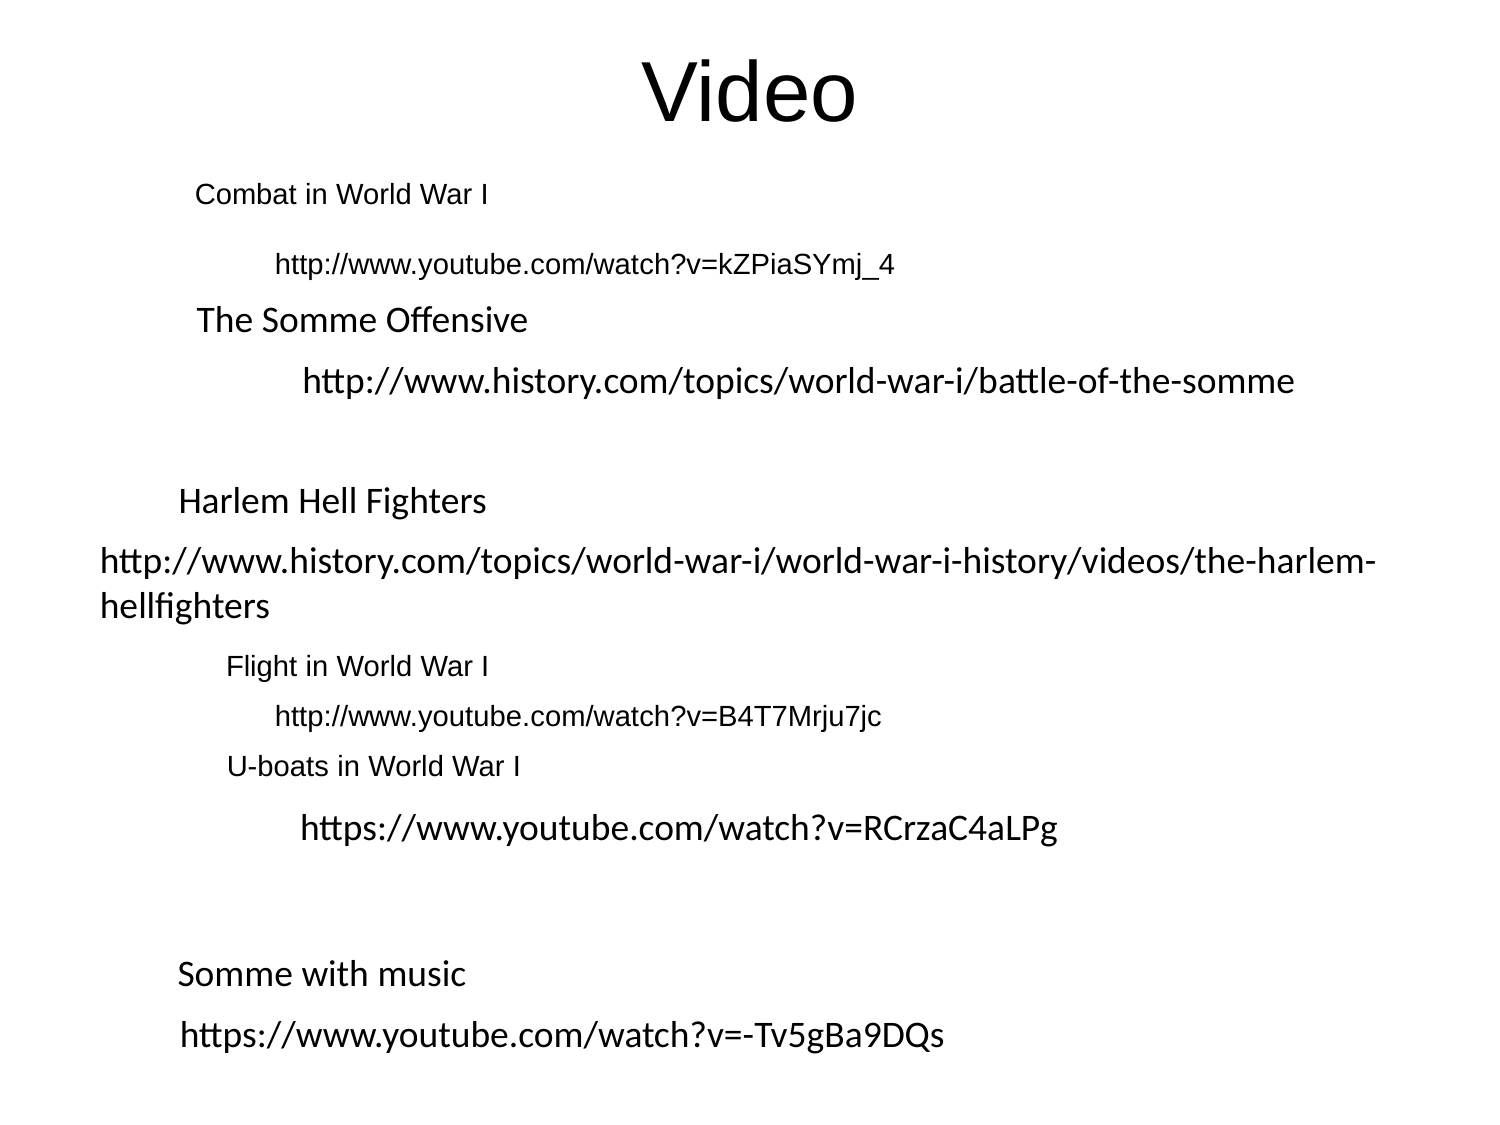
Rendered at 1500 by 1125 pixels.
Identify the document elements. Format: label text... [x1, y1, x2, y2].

text_box http://www.youtube.com/watch?v=kZPiaSYmj_4 [259, 237, 911, 288]
text_box Harlem Hell Fighters [163, 468, 502, 528]
text_box The Somme Offensive [181, 287, 544, 348]
text_box https://www.youtube.com/watch?v=RCrzaC4aLPg [285, 795, 1074, 855]
text_box https://www.youtube.com/watch?v=-Tv5gBa9DQs [165, 1002, 961, 1062]
title Video [112, 29, 1388, 147]
text_box U-boats in World War I [212, 739, 537, 790]
text_box Flight in World War I [211, 639, 505, 690]
text_box http://www.history.com/topics/world-war-i/world-war-i-history/videos/the-harlem-hellfighters [85, 528, 1438, 634]
text_box Somme with music [162, 941, 482, 1002]
text_box Combat in World War I [180, 168, 505, 218]
text_box http://www.history.com/topics/world-war-i/battle-of-the-somme [287, 348, 1311, 408]
text_box http://www.youtube.com/watch?v=B4T7Mrju7jc [260, 689, 898, 740]
